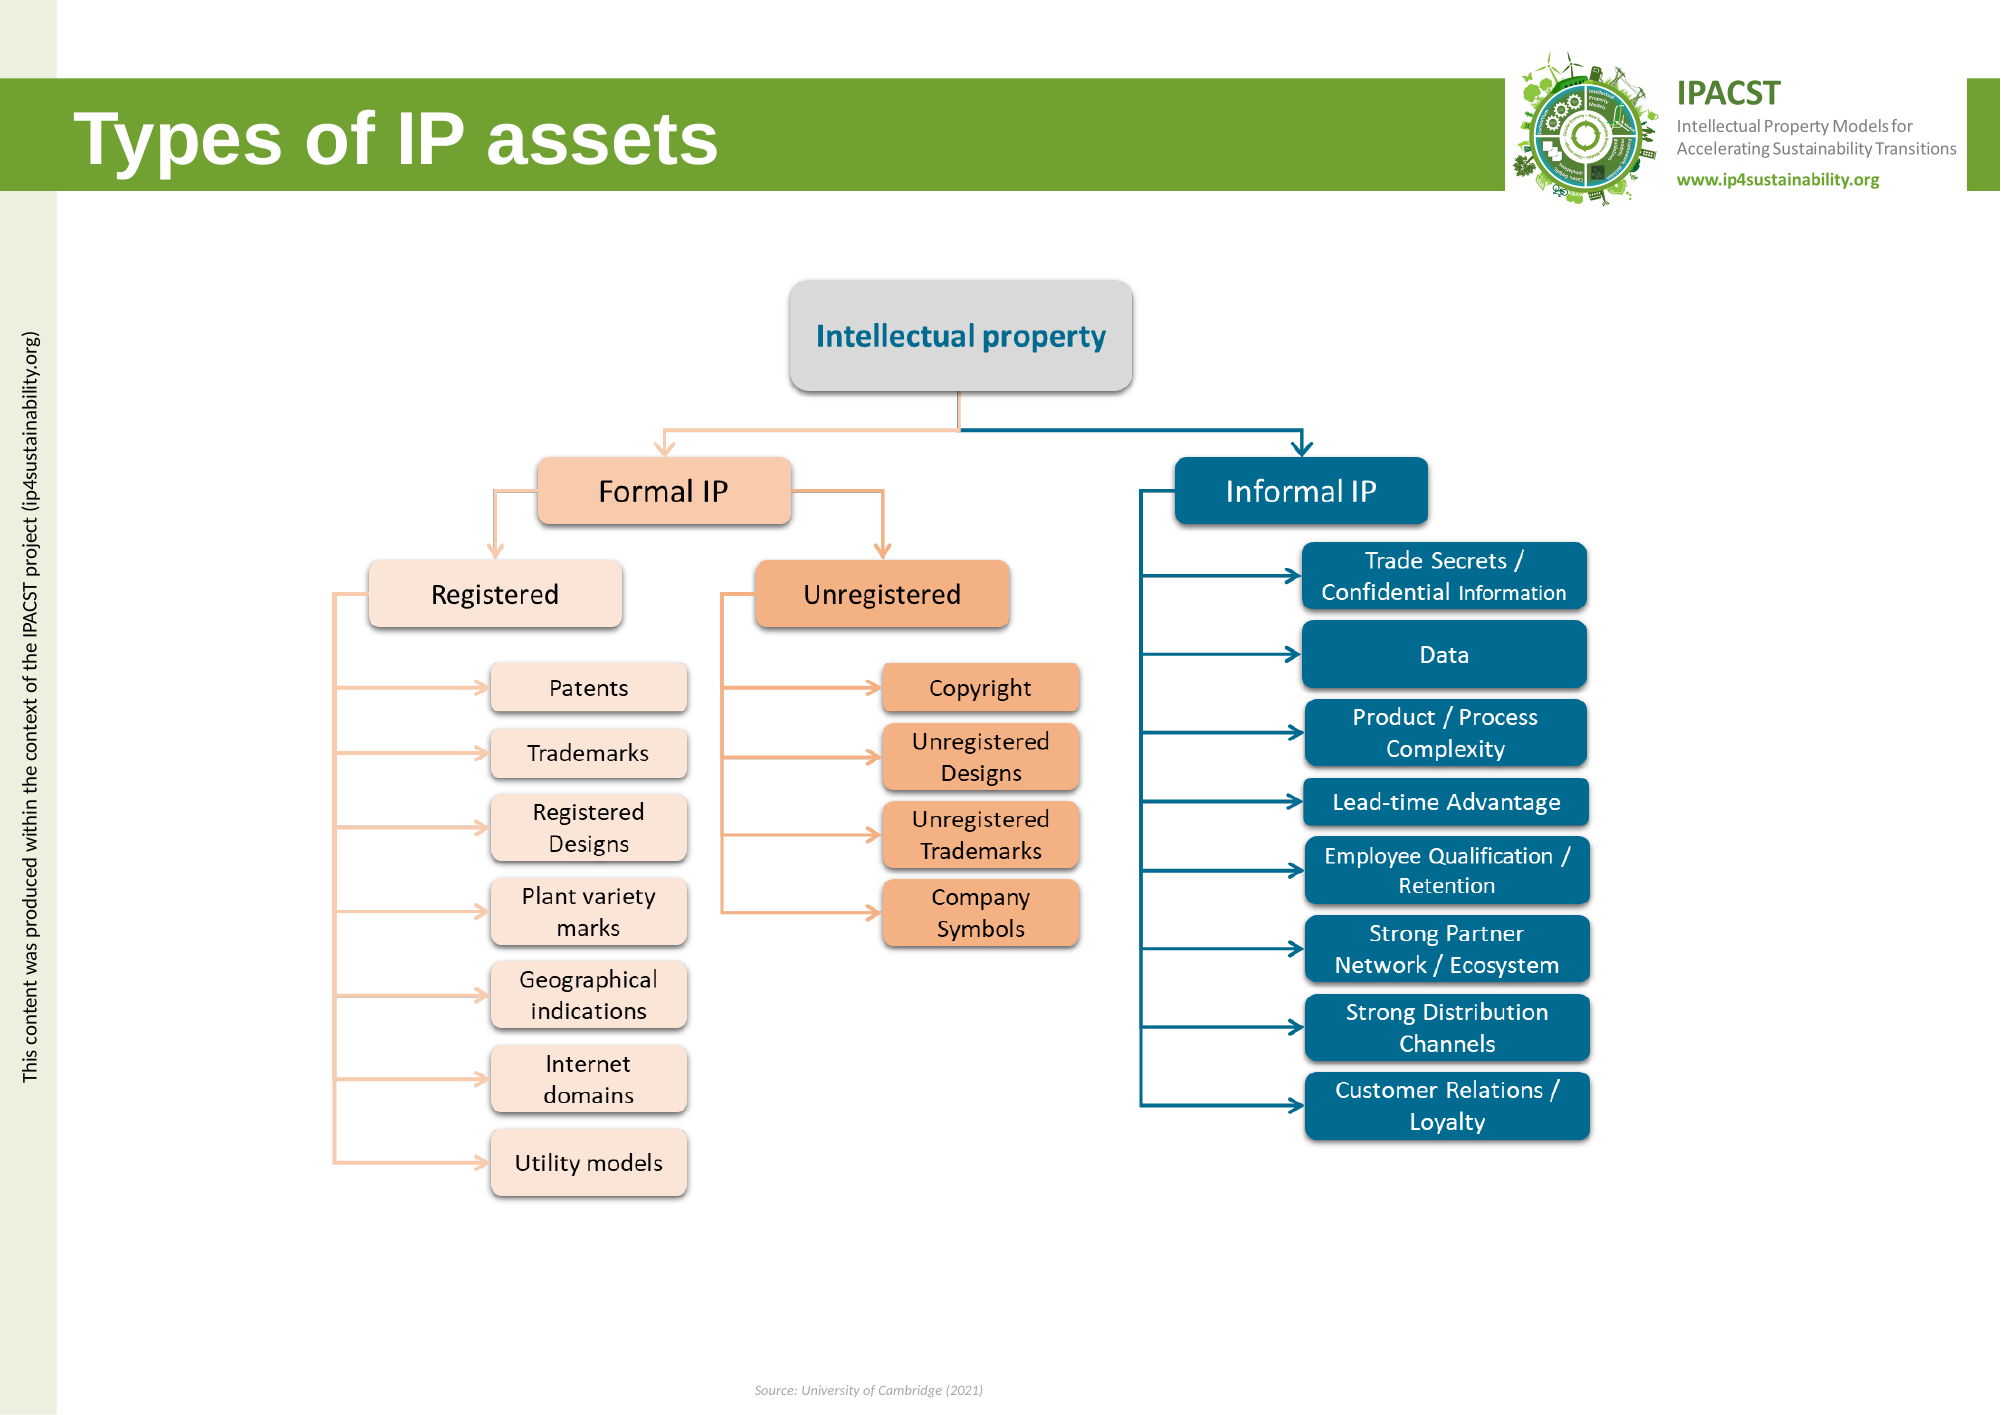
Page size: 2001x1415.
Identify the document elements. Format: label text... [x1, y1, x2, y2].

text_box Types of IP assets [1968, 77, 2000, 192]
text_box Source: University of Cambridge (2021) [740, 1370, 1505, 1415]
picture [1504, 43, 1968, 216]
text_box Types of IP assets [0, 77, 1504, 192]
picture [332, 273, 1599, 1207]
